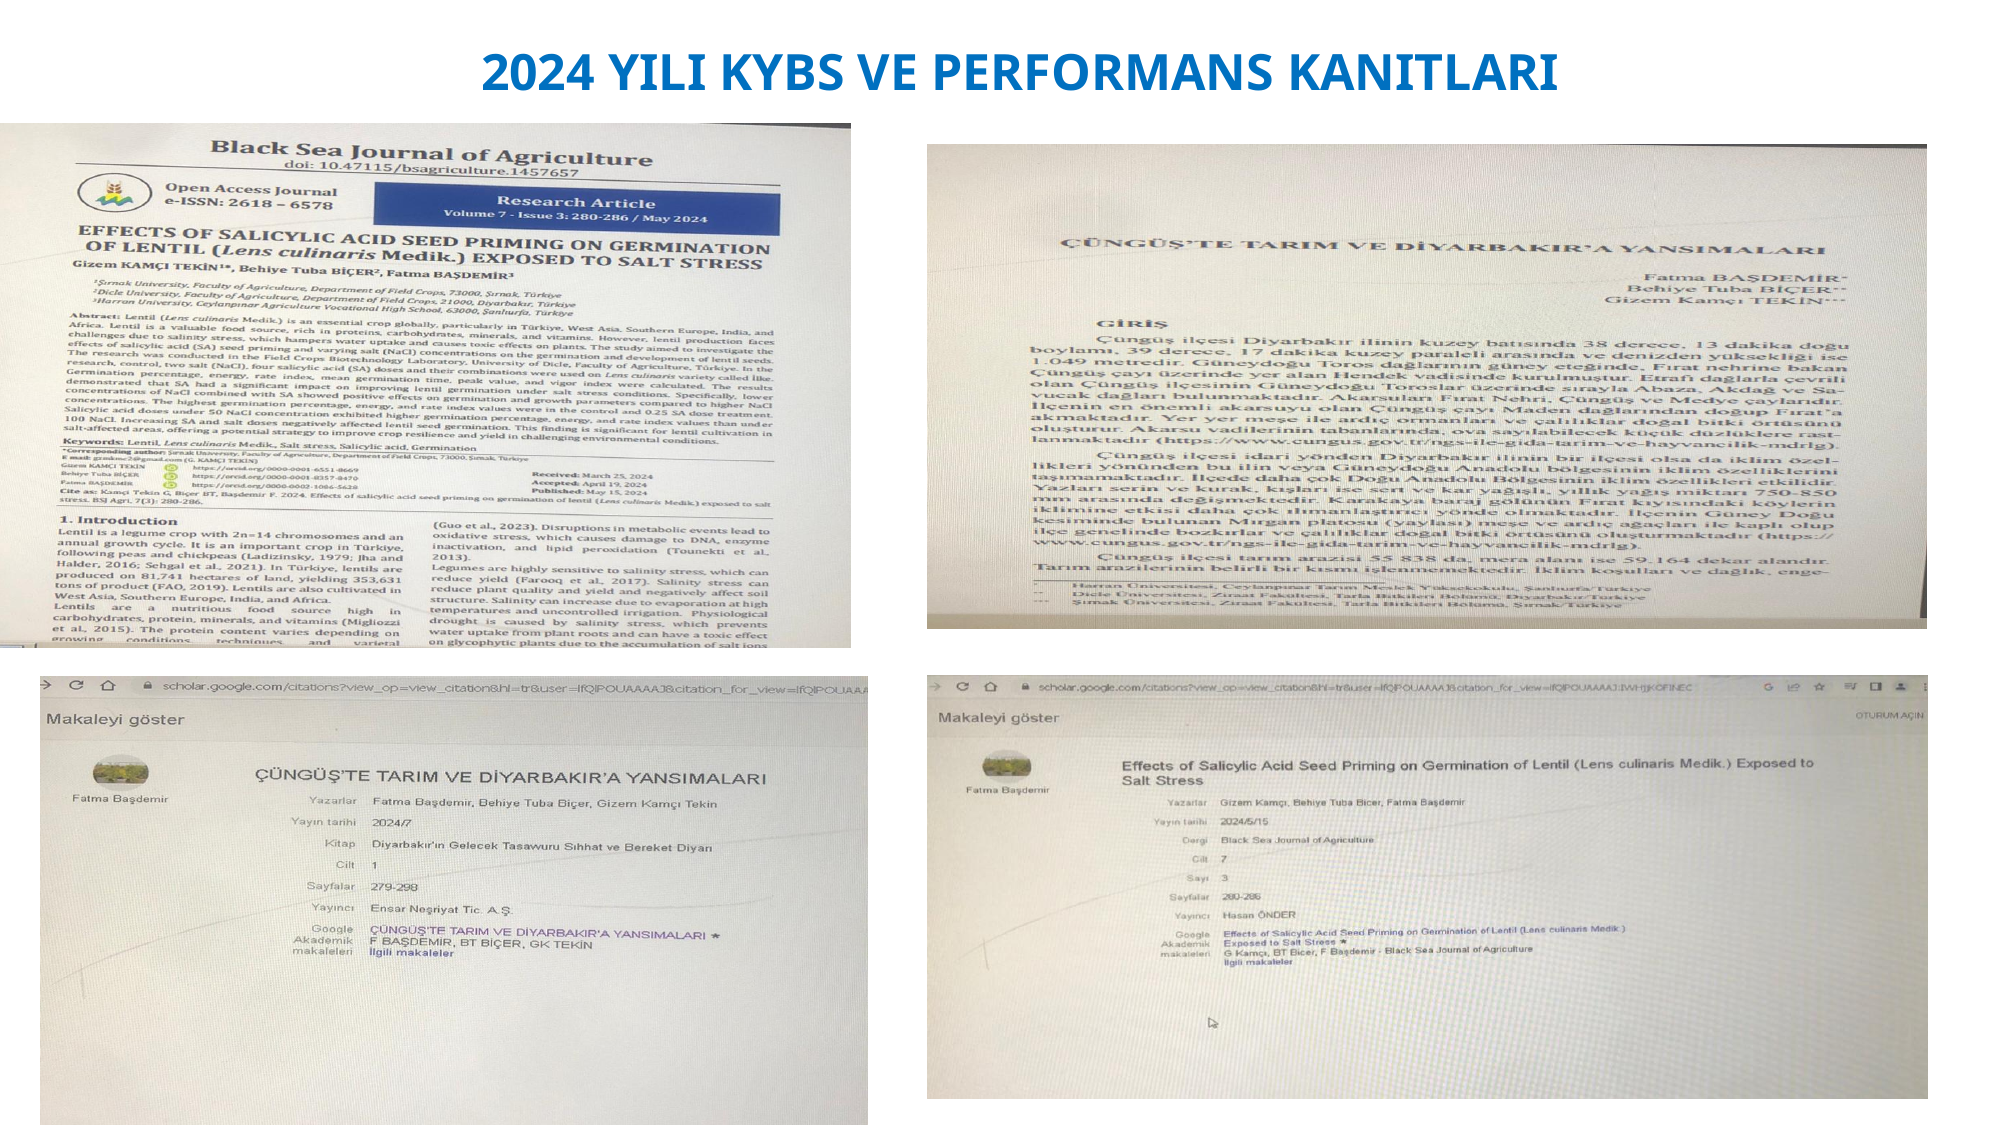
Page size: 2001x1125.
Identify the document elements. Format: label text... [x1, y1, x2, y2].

picture [927, 675, 1928, 1099]
picture [40, 676, 868, 1125]
text_box 2024 YILI KYBS VE PERFORMANS KANITLARI [177, 32, 1864, 153]
picture [0, 123, 851, 648]
slide_number 20 [1412, 1099, 1863, 1103]
picture [927, 144, 1927, 629]
